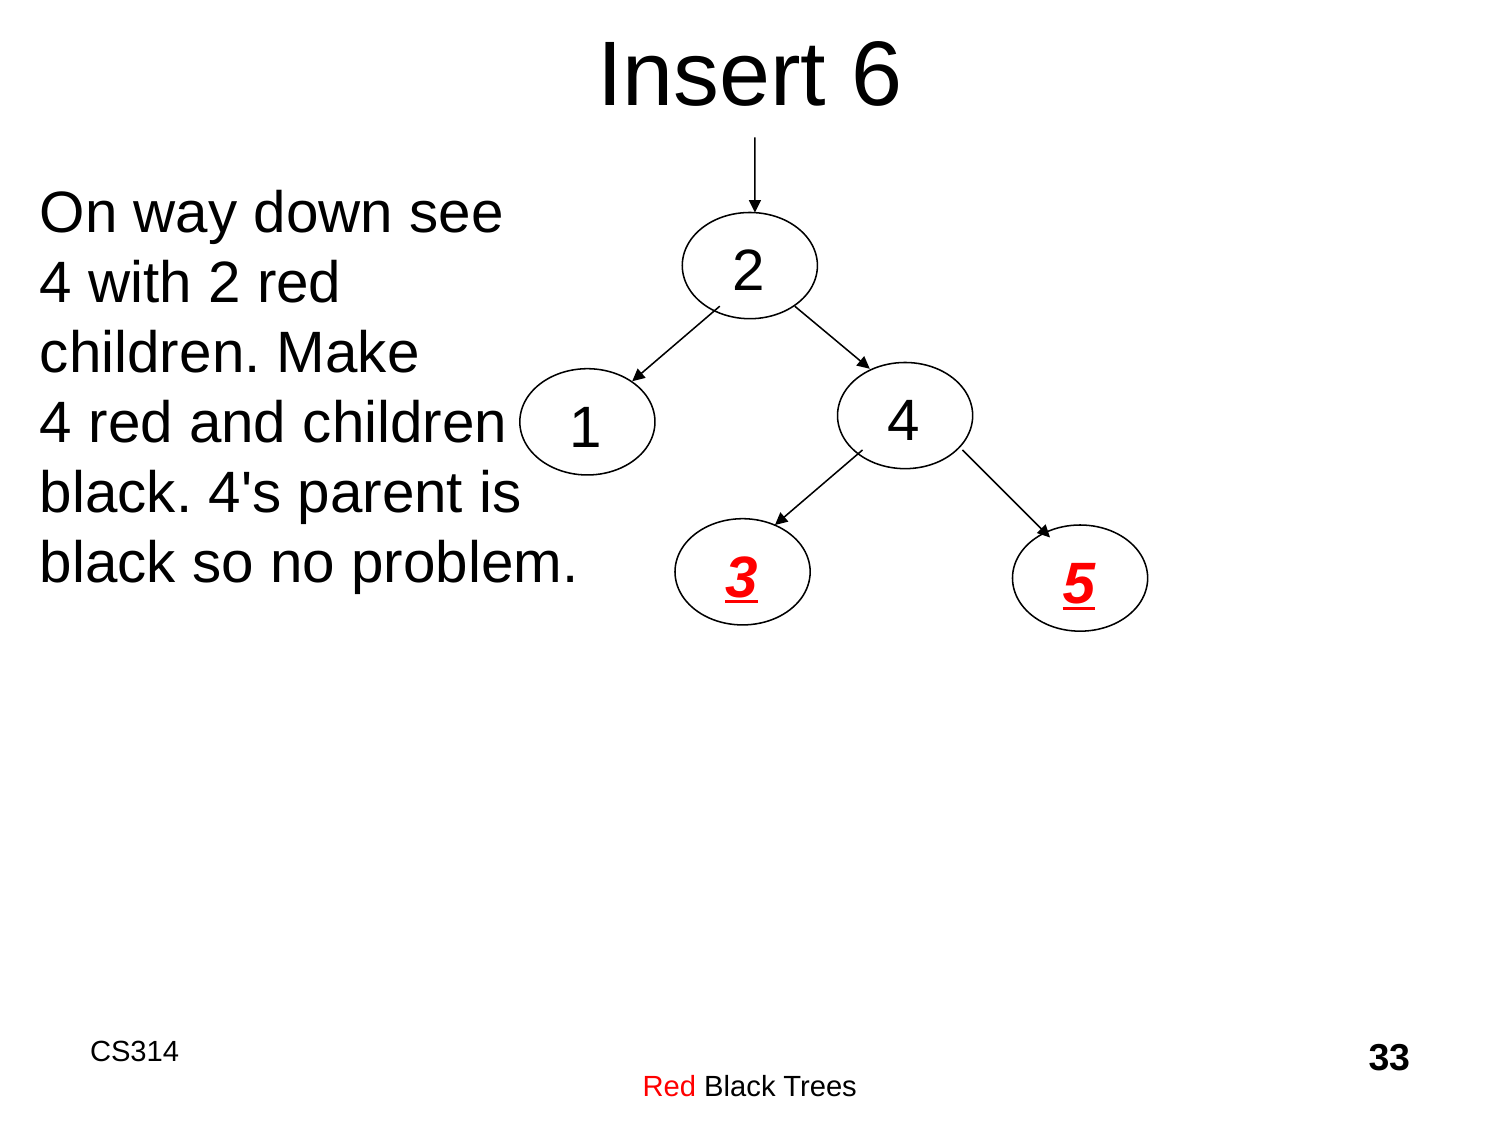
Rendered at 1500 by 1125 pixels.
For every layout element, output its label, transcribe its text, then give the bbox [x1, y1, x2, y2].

slide_number CS314 [74, 1024, 451, 1101]
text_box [837, 362, 973, 469]
slide_number 33 [1112, 1024, 1426, 1101]
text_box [674, 518, 811, 626]
text_box [748, 137, 762, 210]
text_box [778, 474, 835, 517]
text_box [519, 368, 656, 476]
footer Red Black Trees [462, 1024, 1038, 1101]
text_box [1012, 524, 1148, 632]
title Insert 6 [112, 0, 1388, 163]
text_box [818, 325, 866, 360]
text_box On way down see 4 with 2 red children. Make 4 red and children black. 4's parent is black so no problem. [25, 167, 595, 602]
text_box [681, 212, 818, 319]
